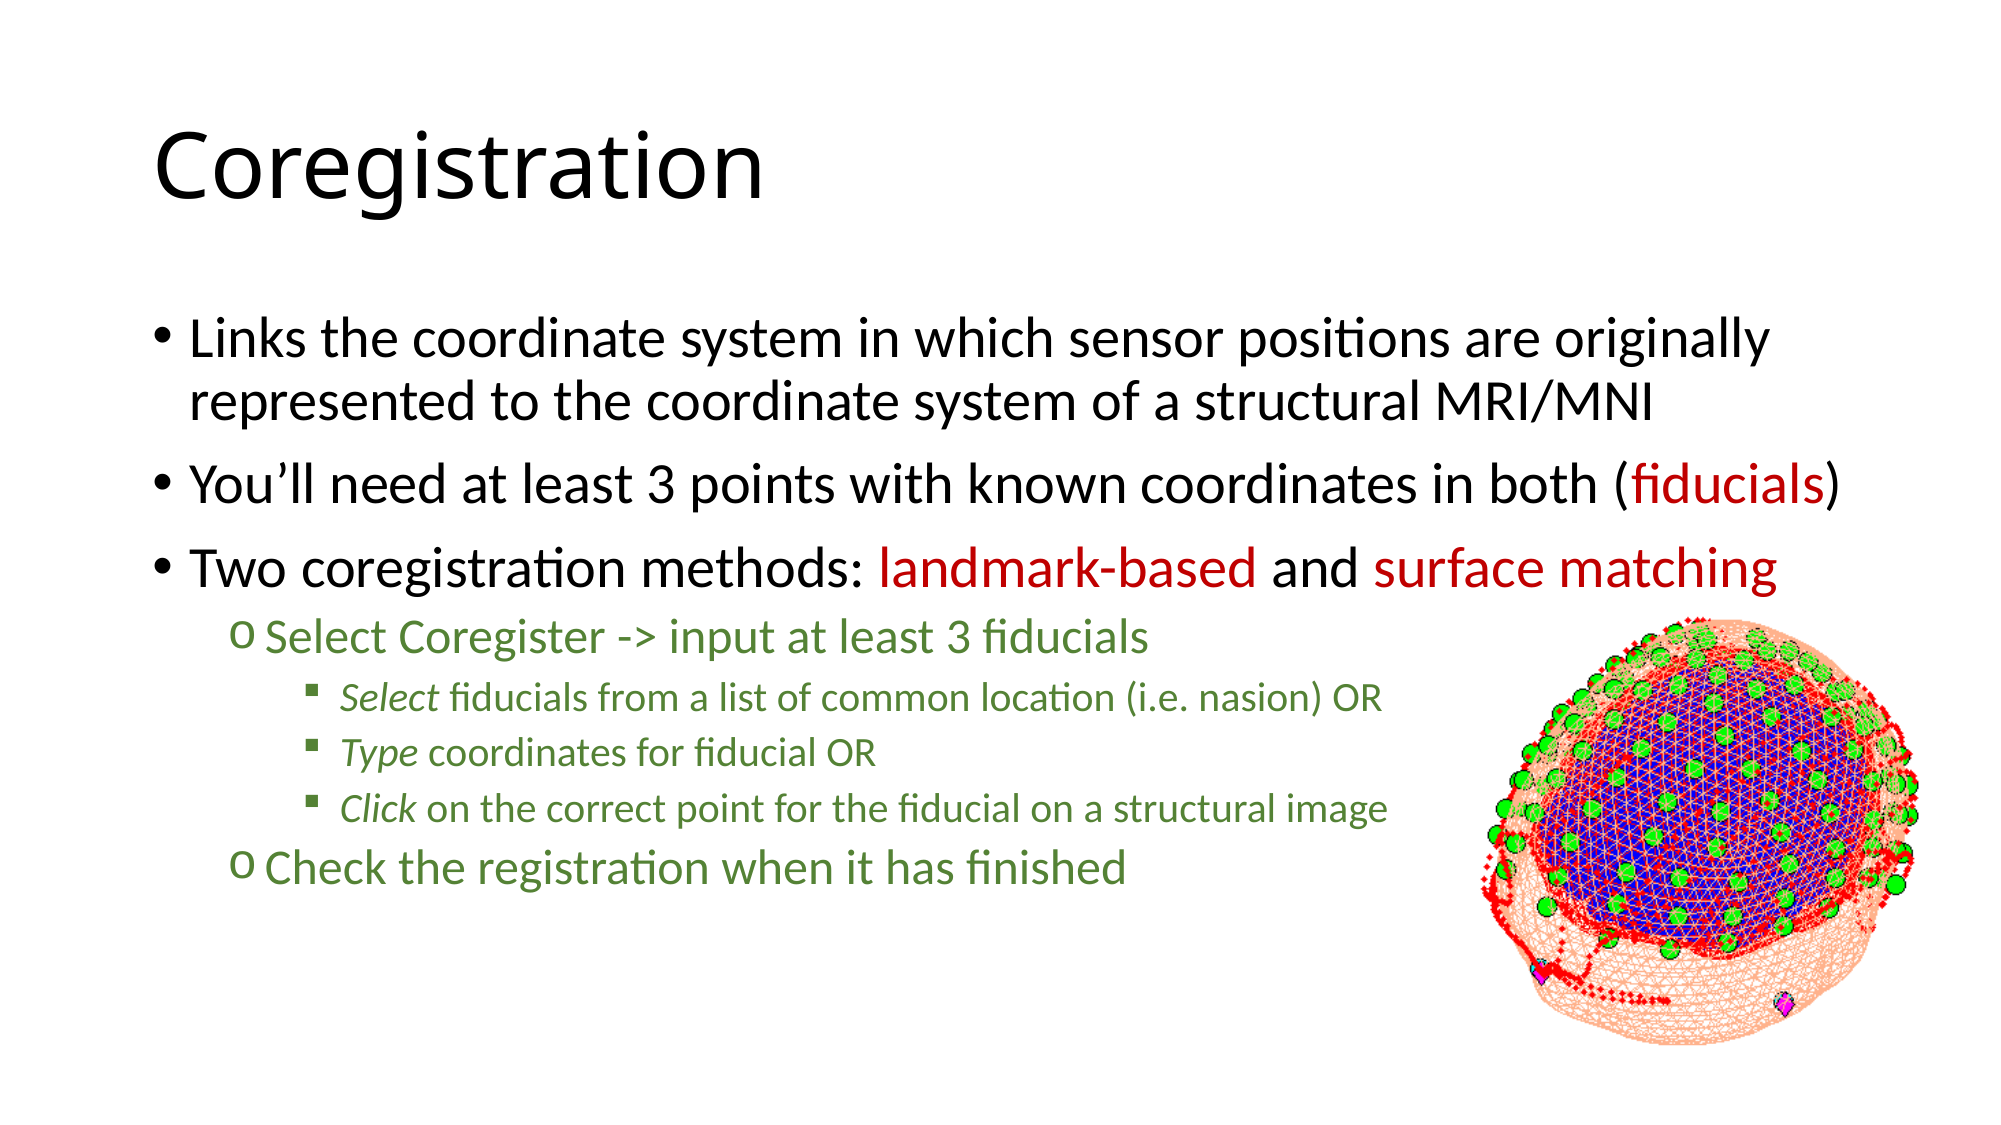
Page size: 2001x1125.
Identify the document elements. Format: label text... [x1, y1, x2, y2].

picture [1455, 602, 1935, 1066]
title Coregistration [137, 59, 1863, 278]
list Links the coordinate system in which sensor positions are originally represented to the coordinate system of a structural MRI/MNI You’ll need at least 3 points with known coordinates in both (fiducials) Two coregistration methods: landmark-based and surface matching Select Coregister -> input at least 3 fiducials Select fiducials from a list of common location (i.e. nasion) OR Type coordinates for fiducial OR Click on the correct point for the fiducial on a structural image Check the registration when it has finished [137, 299, 1863, 1014]
